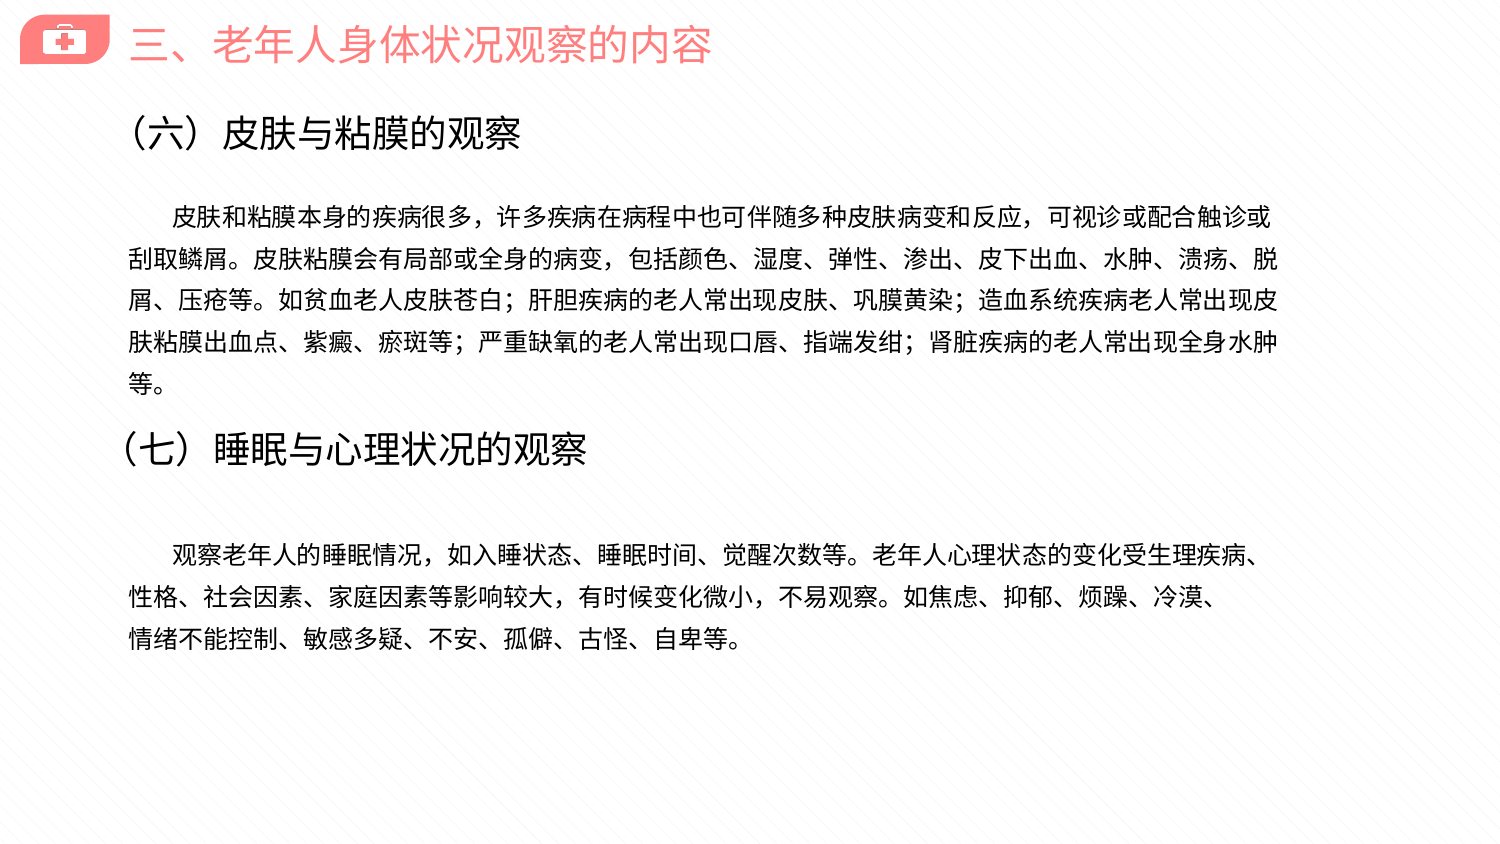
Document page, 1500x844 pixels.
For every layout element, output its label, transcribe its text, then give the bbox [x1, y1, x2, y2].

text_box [19, 11, 863, 78]
text_box 皮肤和粘膜本身的疾病很多，许多疾病在病程中也可伴随多种皮肤病变和反应，可视诊或配合触诊或刮取鳞屑。皮肤粘膜会有局部或全身的病变，包括颜色、湿度、弹性、渗出、皮下出血、水肿、溃疡、脱屑、压疮等。如贫血老人皮肤苍白；肝胆疾病的老人常出现皮肤、巩膜黄染；造血系统疾病老人常出现皮肤粘膜出血点、紫癜、瘀斑等；严重缺氧的老人常出现口唇、指端发绀；肾脏疾病的老人常出现全身水肿等。 [113, 182, 1302, 407]
text_box （七）睡眠与心理状况的观察 [85, 419, 920, 479]
text_box 观察老年人的睡眠情况，如入睡状态、睡眠时间、觉醒次数等。老年人心理状态的变化受生理疾病、性格、社会因素、家庭因素等影响较大，有时候变化微小，不易观察。如焦虑、抑郁、烦躁、冷漠、情绪不能控制、敏感多疑、不安、孤僻、古怪、自卑等。 [113, 520, 1266, 661]
text_box （六）皮肤与粘膜的观察 [9, 102, 1266, 163]
